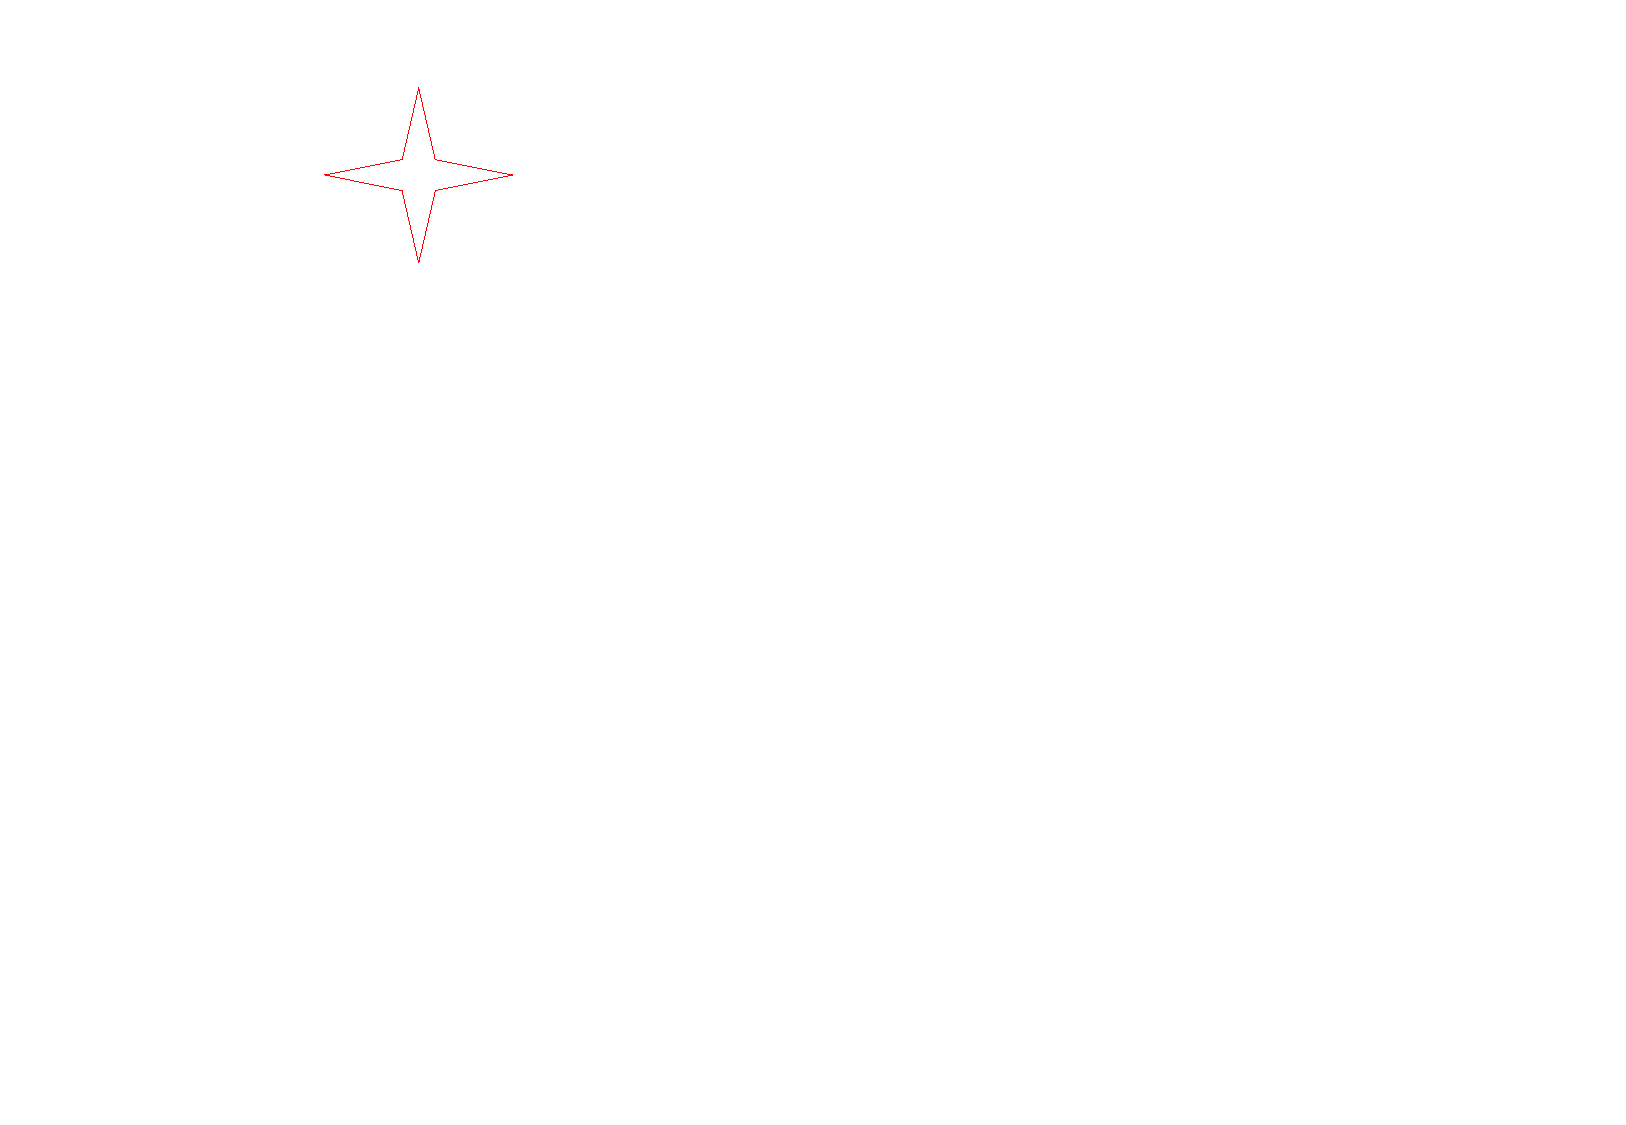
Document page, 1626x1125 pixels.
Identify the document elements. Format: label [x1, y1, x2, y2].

text_box [324, 87, 513, 263]
